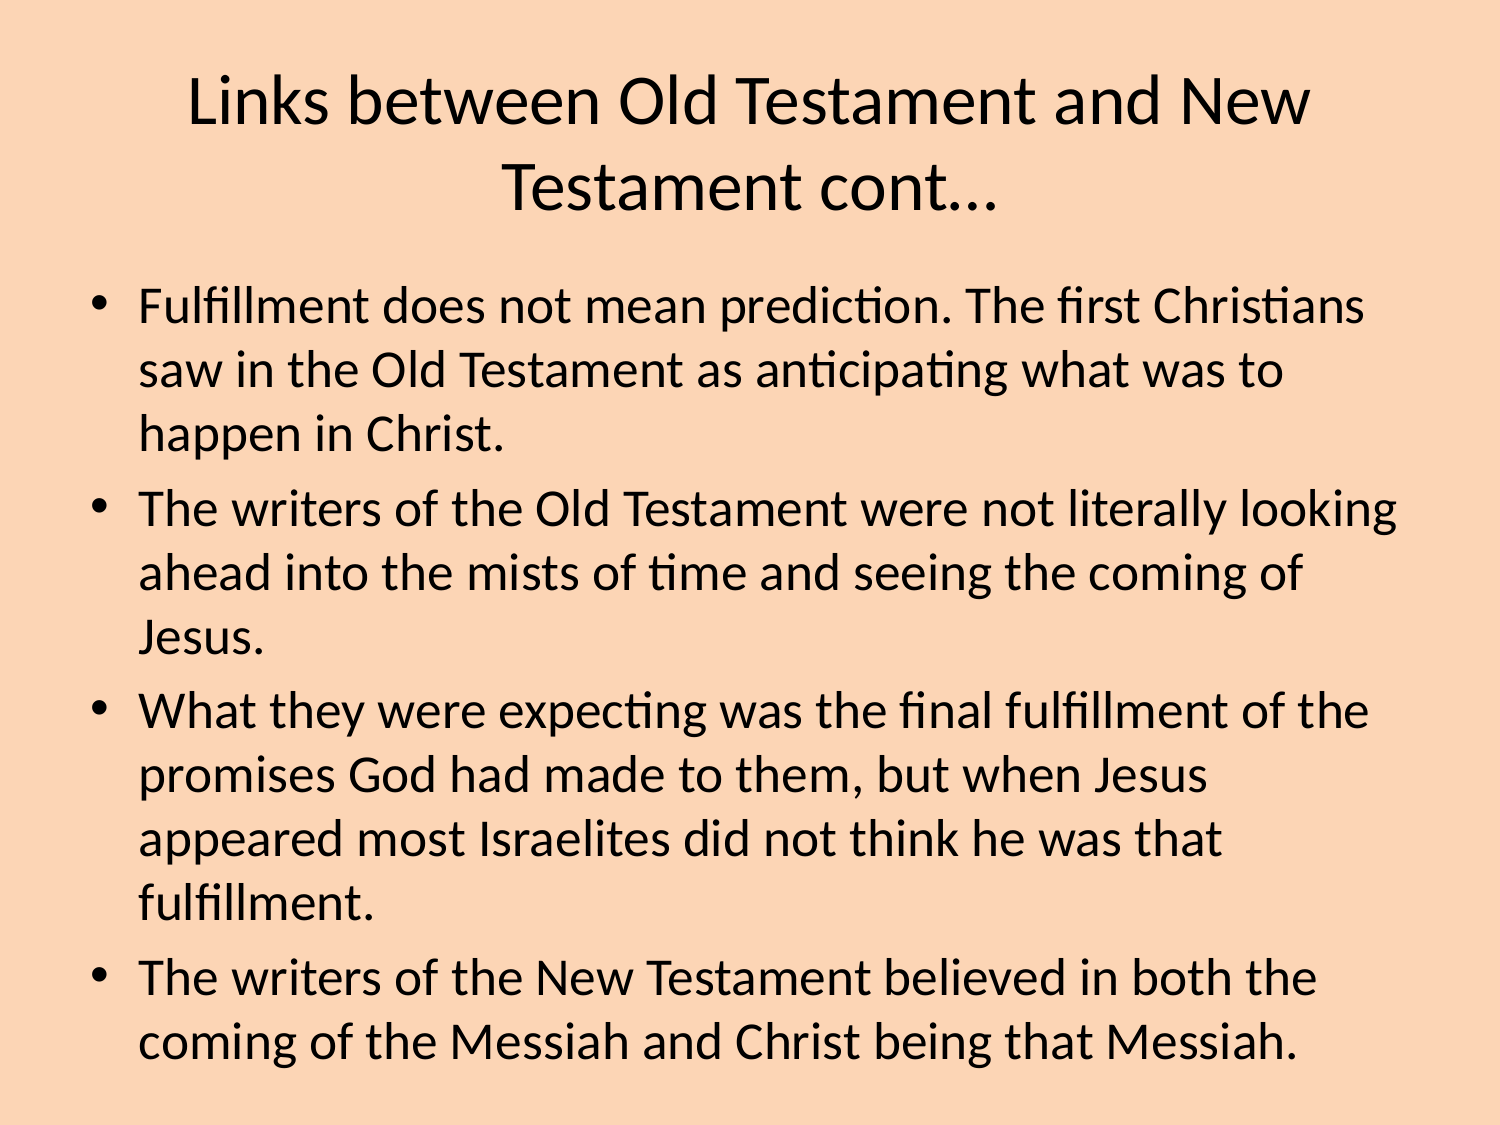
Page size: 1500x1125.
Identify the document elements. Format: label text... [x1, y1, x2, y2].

title Links between Old Testament and New Testament cont… [75, 45, 1425, 233]
list Fulfillment does not mean prediction. The first Christians saw in the Old Testament as anticipating what was to happen in Christ. The writers of the Old Testament were not literally looking ahead into the mists of time and seeing the coming of Jesus. What they were expecting was the final fulfillment of the promises God had made to them, but when Jesus appeared most Israelites did not think he was that fulfillment. The writers of the New Testament believed in both the coming of the Messiah and Christ being that Messiah. [75, 262, 1425, 1085]
